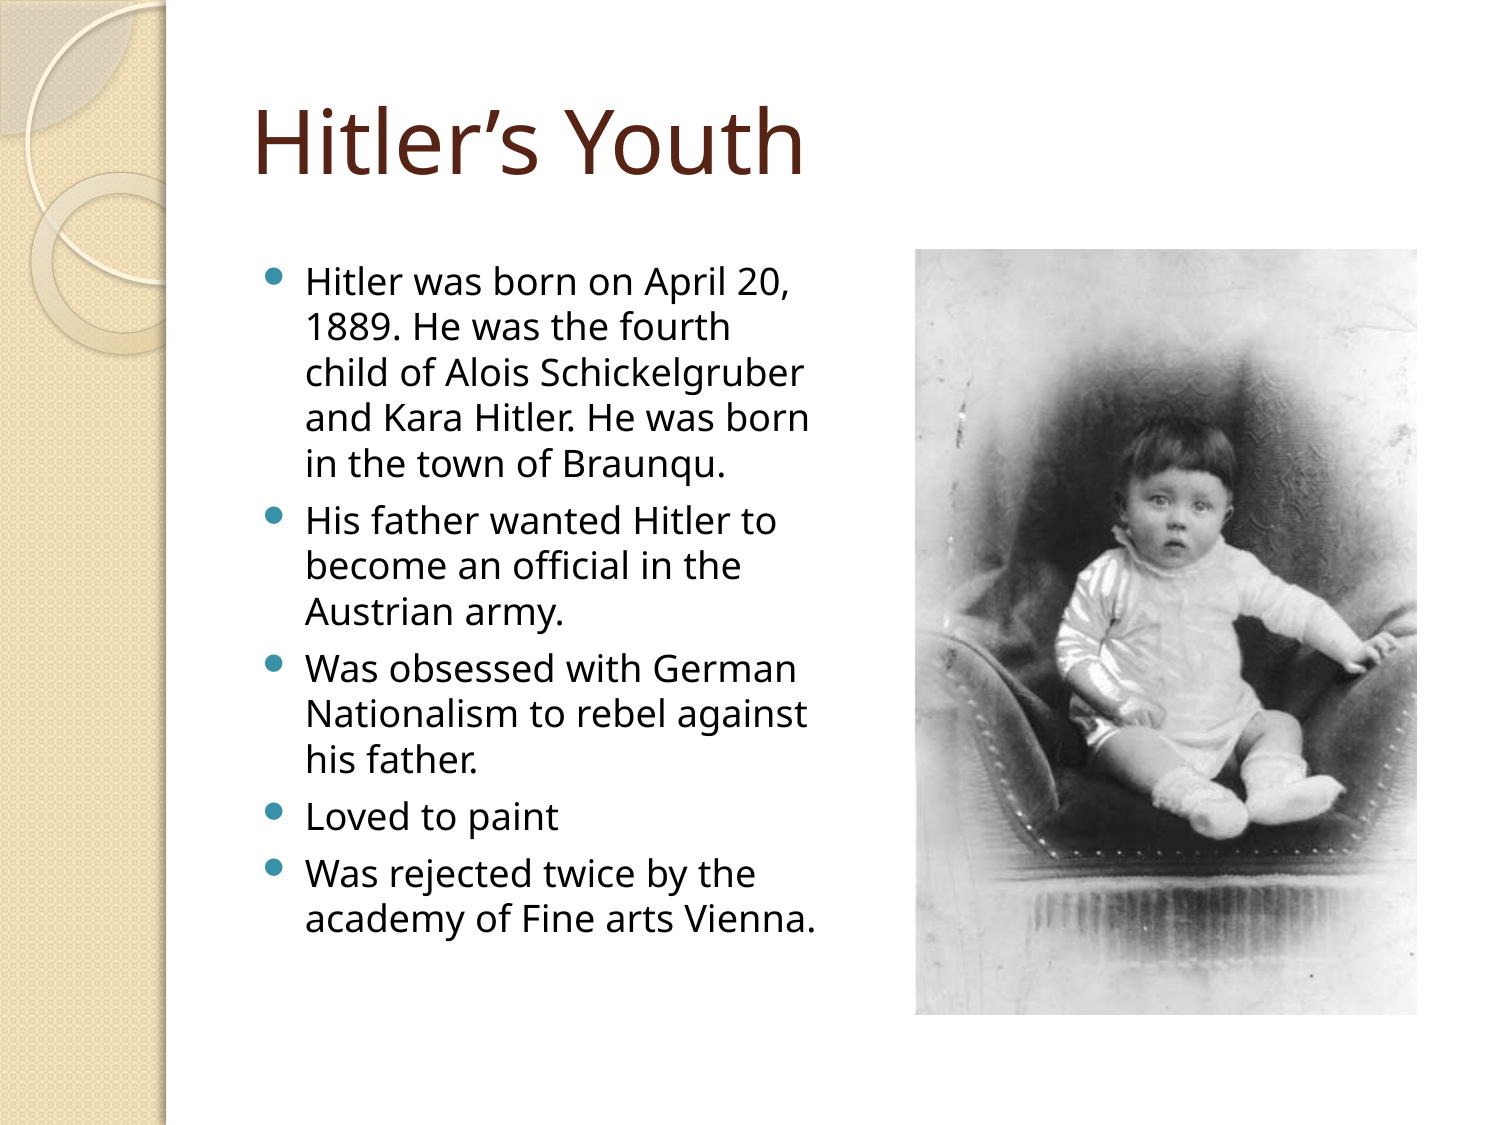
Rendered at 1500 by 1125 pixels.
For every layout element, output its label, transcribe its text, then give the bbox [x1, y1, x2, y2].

title Hitler’s Youth [235, 45, 1466, 233]
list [914, 249, 1417, 1016]
list Hitler was born on April 20, 1889. He was the fourth child of Alois Schickelgruber and Kara Hitler. He was born in the town of Braunqu. His father wanted Hitler to become an official in the Austrian army. Was obsessed with German Nationalism to rebel against his father. Loved to paint Was rejected twice by the academy of Fine arts Vienna. [235, 249, 836, 1015]
